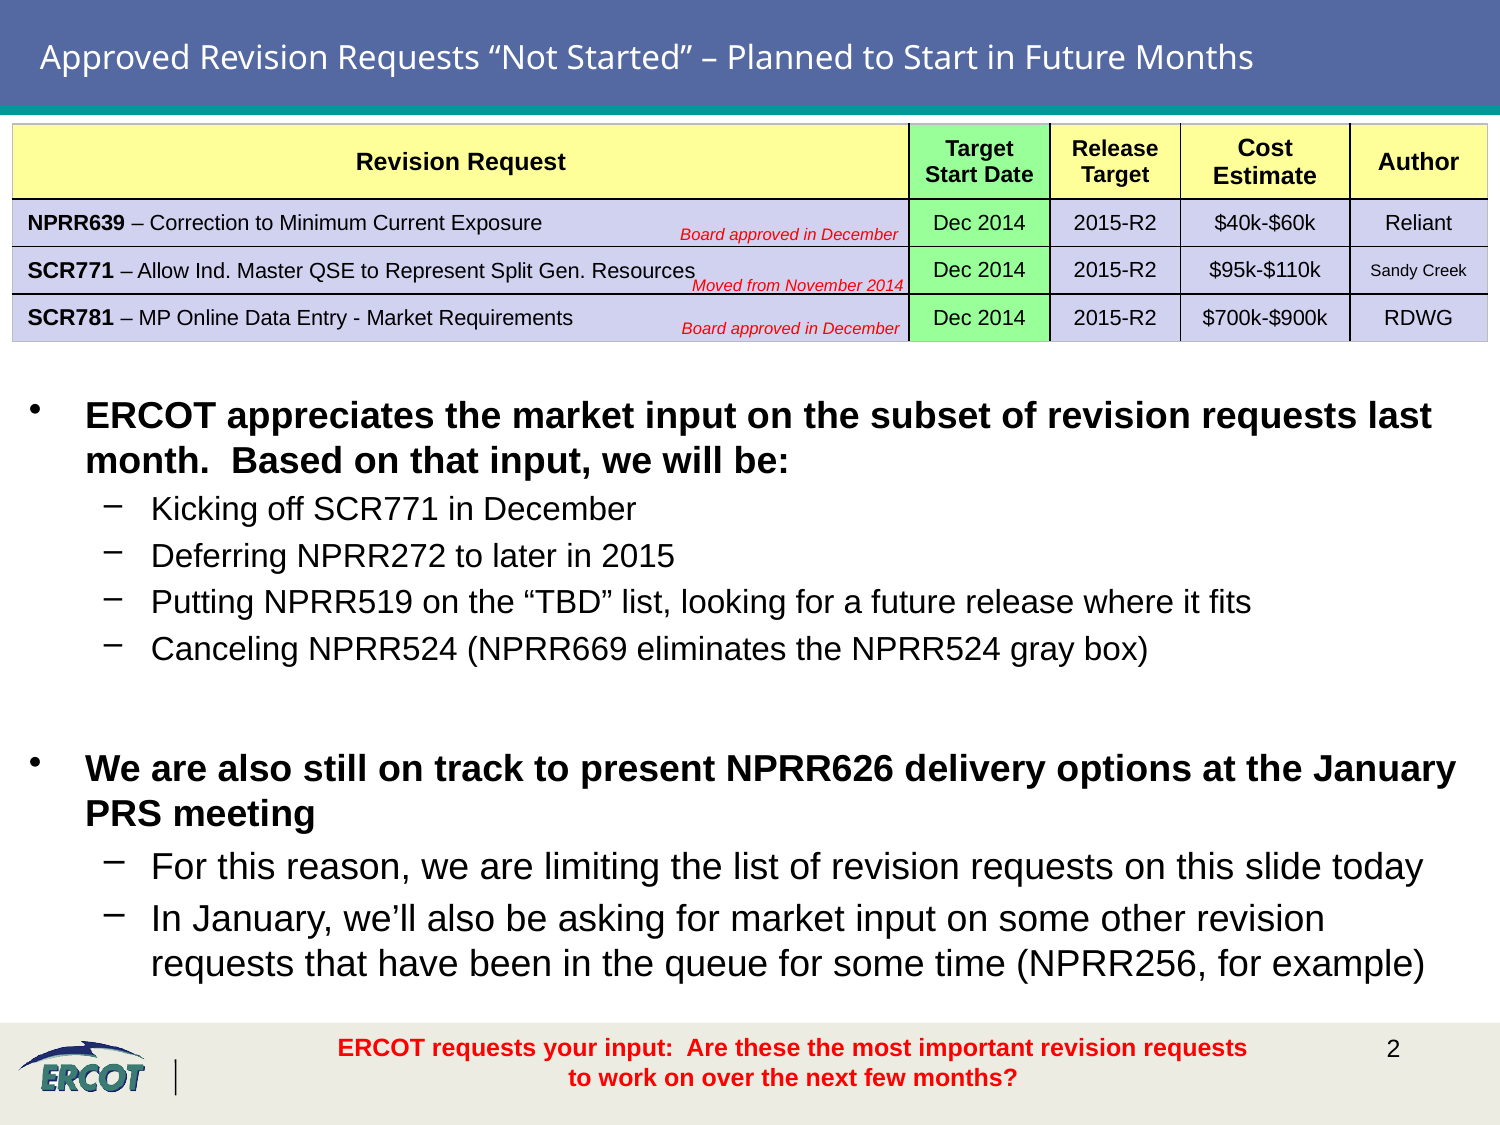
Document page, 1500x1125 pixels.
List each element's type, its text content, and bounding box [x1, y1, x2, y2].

table_cell $95k-$110k [1181, 247, 1349, 293]
text_box ERCOT requests your input: Are these the most important revision requests to work on over the next few months? [312, 1024, 1275, 1099]
table_header Cost Estimate [1181, 125, 1349, 198]
table_cell Dec 2014 [910, 295, 1049, 341]
table_cell 2015-R2 [1051, 247, 1180, 293]
text_box Board approved in December [652, 310, 929, 346]
table_cell Sandy Creek [1351, 247, 1487, 293]
table_header Revision Request [13, 125, 908, 198]
table_header Release Target [1051, 125, 1180, 198]
table_cell 2015-R2 [1051, 295, 1180, 341]
table_header Author [1351, 125, 1487, 198]
table_cell 2015-R2 [1051, 200, 1180, 246]
list ERCOT appreciates the market input on the subset of revision requests last month. Based on that input, we will be: Kicking off SCR771 in December Deferring NPRR272 to later in 2015 Putting NPRR519 on the “TBD” list, looking for a future release where it fits Canceling NPRR524 (NPRR669 eliminates the NPRR524 gray box) We are also still on track to present NPRR626 delivery options at the January PRS meeting For this reason, we are limiting the list of revision requests on this slide today In January, we’ll also be asking for market input on some other revision requests that have been in the queue for some time (NPRR256, for example) [13, 383, 1489, 1009]
text_box Moved from November 2014 [660, 267, 936, 303]
table_cell $40k-$60k [1181, 200, 1349, 246]
table_header Target Start Date [910, 125, 1049, 198]
picture [10, 1031, 151, 1111]
table_cell NPRR639 – Correction to Minimum Current Exposure [13, 200, 908, 246]
table_cell SCR771 – Allow Ind. Master QSE to Represent Split Gen. Resources [13, 247, 908, 293]
text_box Board approved in December [651, 216, 928, 252]
table_cell Dec 2014 [910, 200, 1049, 246]
title Approved Revision Requests “Not Started” – Planned to Start in Future Months [24, 0, 1488, 113]
table_cell $700k-$900k [1181, 295, 1349, 341]
table_cell Dec 2014 [910, 247, 1049, 293]
table_cell SCR781 – MP Online Data Entry - Market Requirements [13, 295, 908, 341]
table_cell Reliant [1351, 200, 1487, 246]
table_cell RDWG [1351, 295, 1487, 341]
